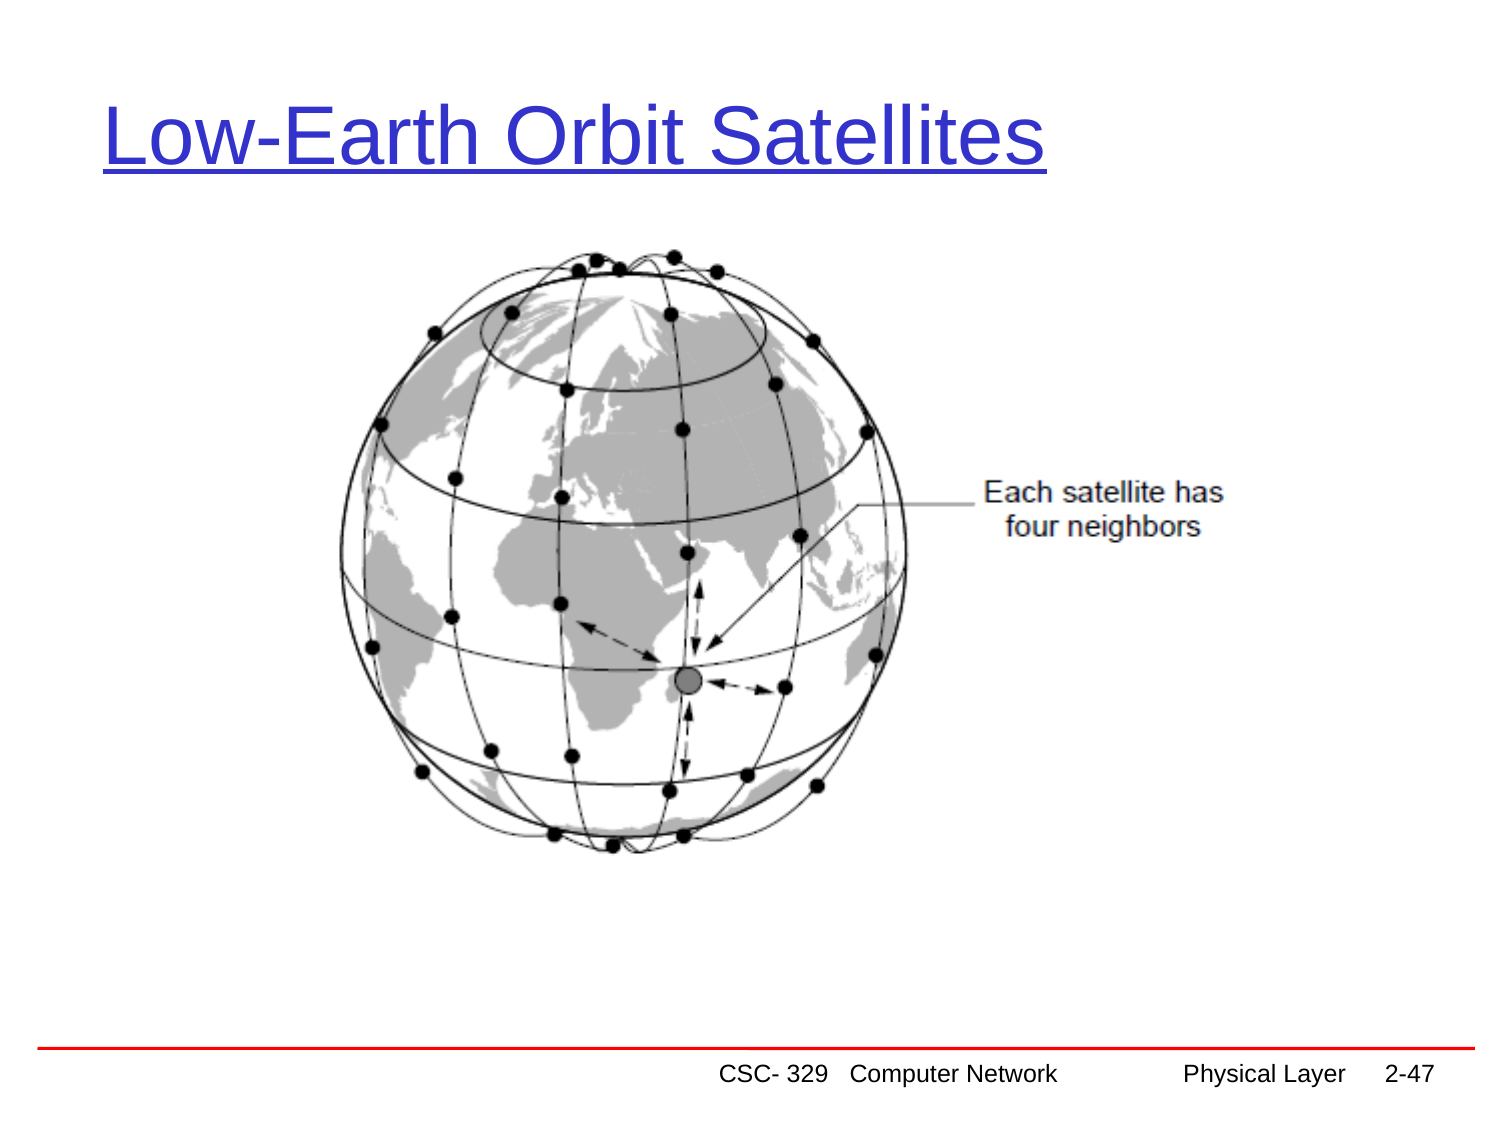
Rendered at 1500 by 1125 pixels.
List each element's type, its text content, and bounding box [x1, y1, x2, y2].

footer CSC- 329 Computer Network Physical Layer [649, 1049, 1338, 1125]
picture [262, 224, 1263, 885]
slide_number 2-47 [1338, 1049, 1451, 1125]
title Low-Earth Orbit Satellites [87, 37, 1363, 225]
